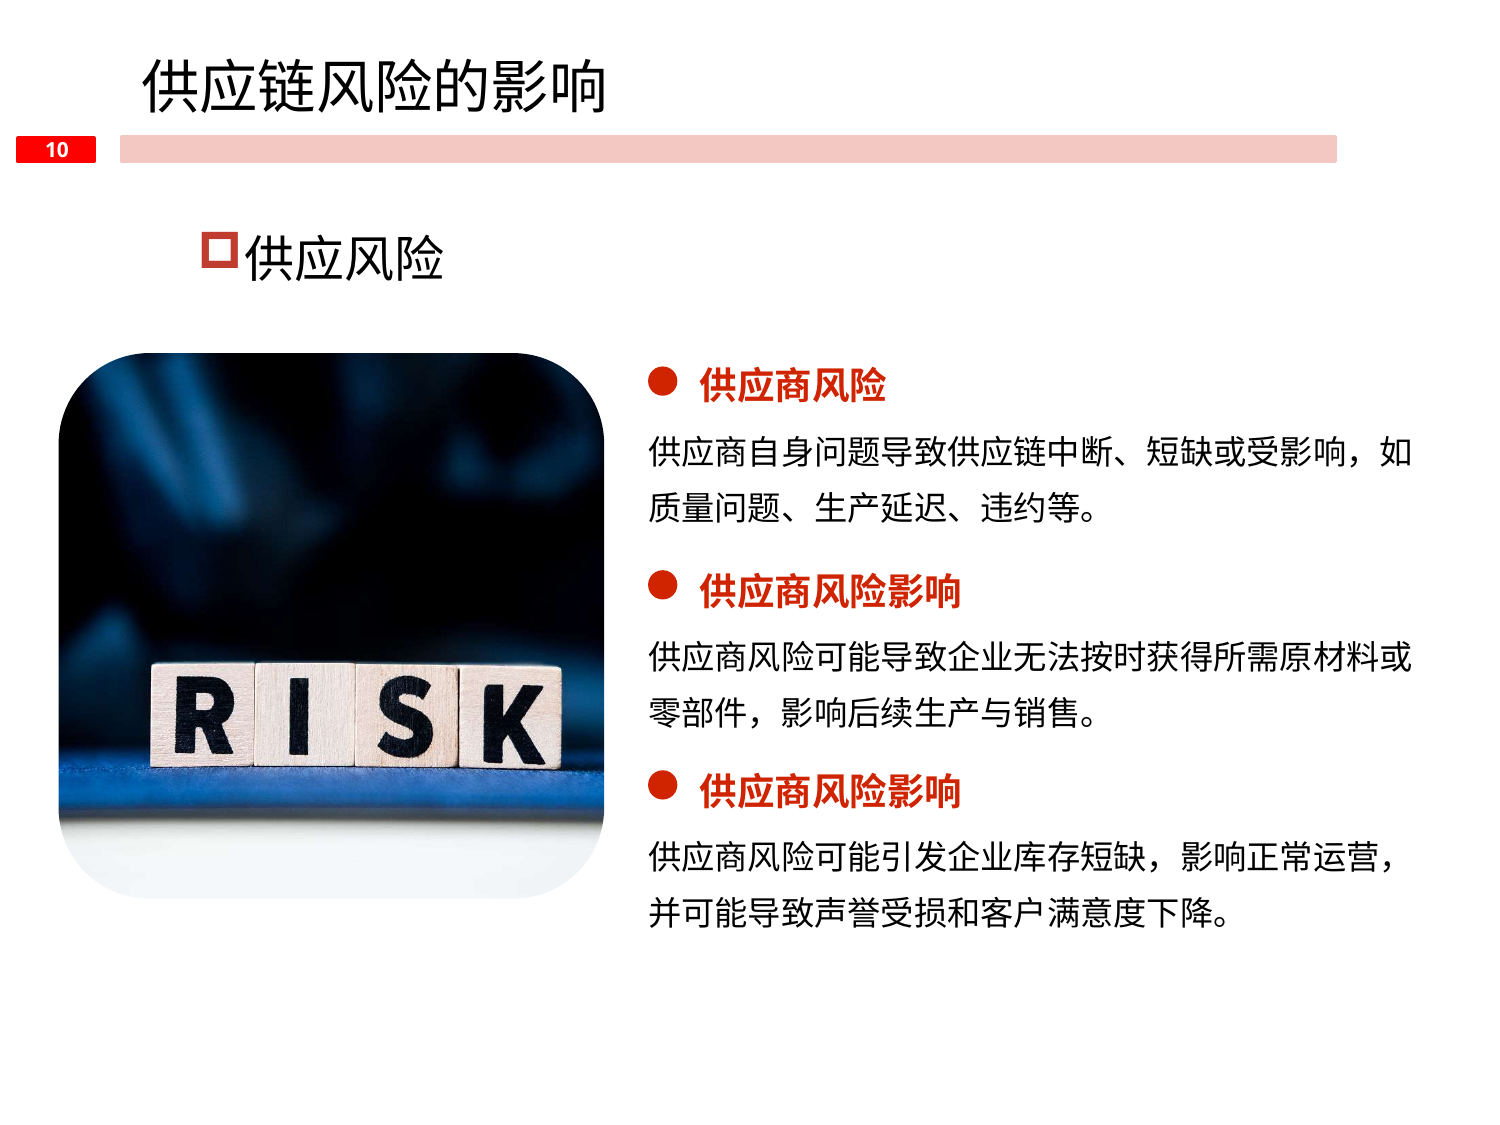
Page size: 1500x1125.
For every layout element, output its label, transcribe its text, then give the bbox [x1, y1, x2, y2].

text_box [648, 570, 678, 600]
text_box 供应商风险 [684, 340, 1423, 415]
text_box 供应风险 [182, 219, 1168, 314]
text_box 供应商风险影响 [684, 542, 1423, 620]
text_box [648, 366, 678, 396]
text_box [17, 129, 97, 189]
text_box [648, 770, 678, 800]
text_box 供应商风险影响 [684, 741, 1423, 820]
text_box 供应商自身问题导致供应链中断、短缺或受影响，如质量问题、生产延迟、违约等。 [648, 415, 1445, 528]
text_box 供应商风险可能导致企业无法按时获得所需原材料或零部件，影响后续生产与销售。 [648, 620, 1445, 733]
text_box 供应商风险可能引发企业库存短缺，影响正常运营，并可能导致声誉受损和客户满意度下降。 [648, 820, 1445, 933]
picture [58, 352, 605, 899]
text_box 供应链风险的影响 [126, 42, 623, 128]
